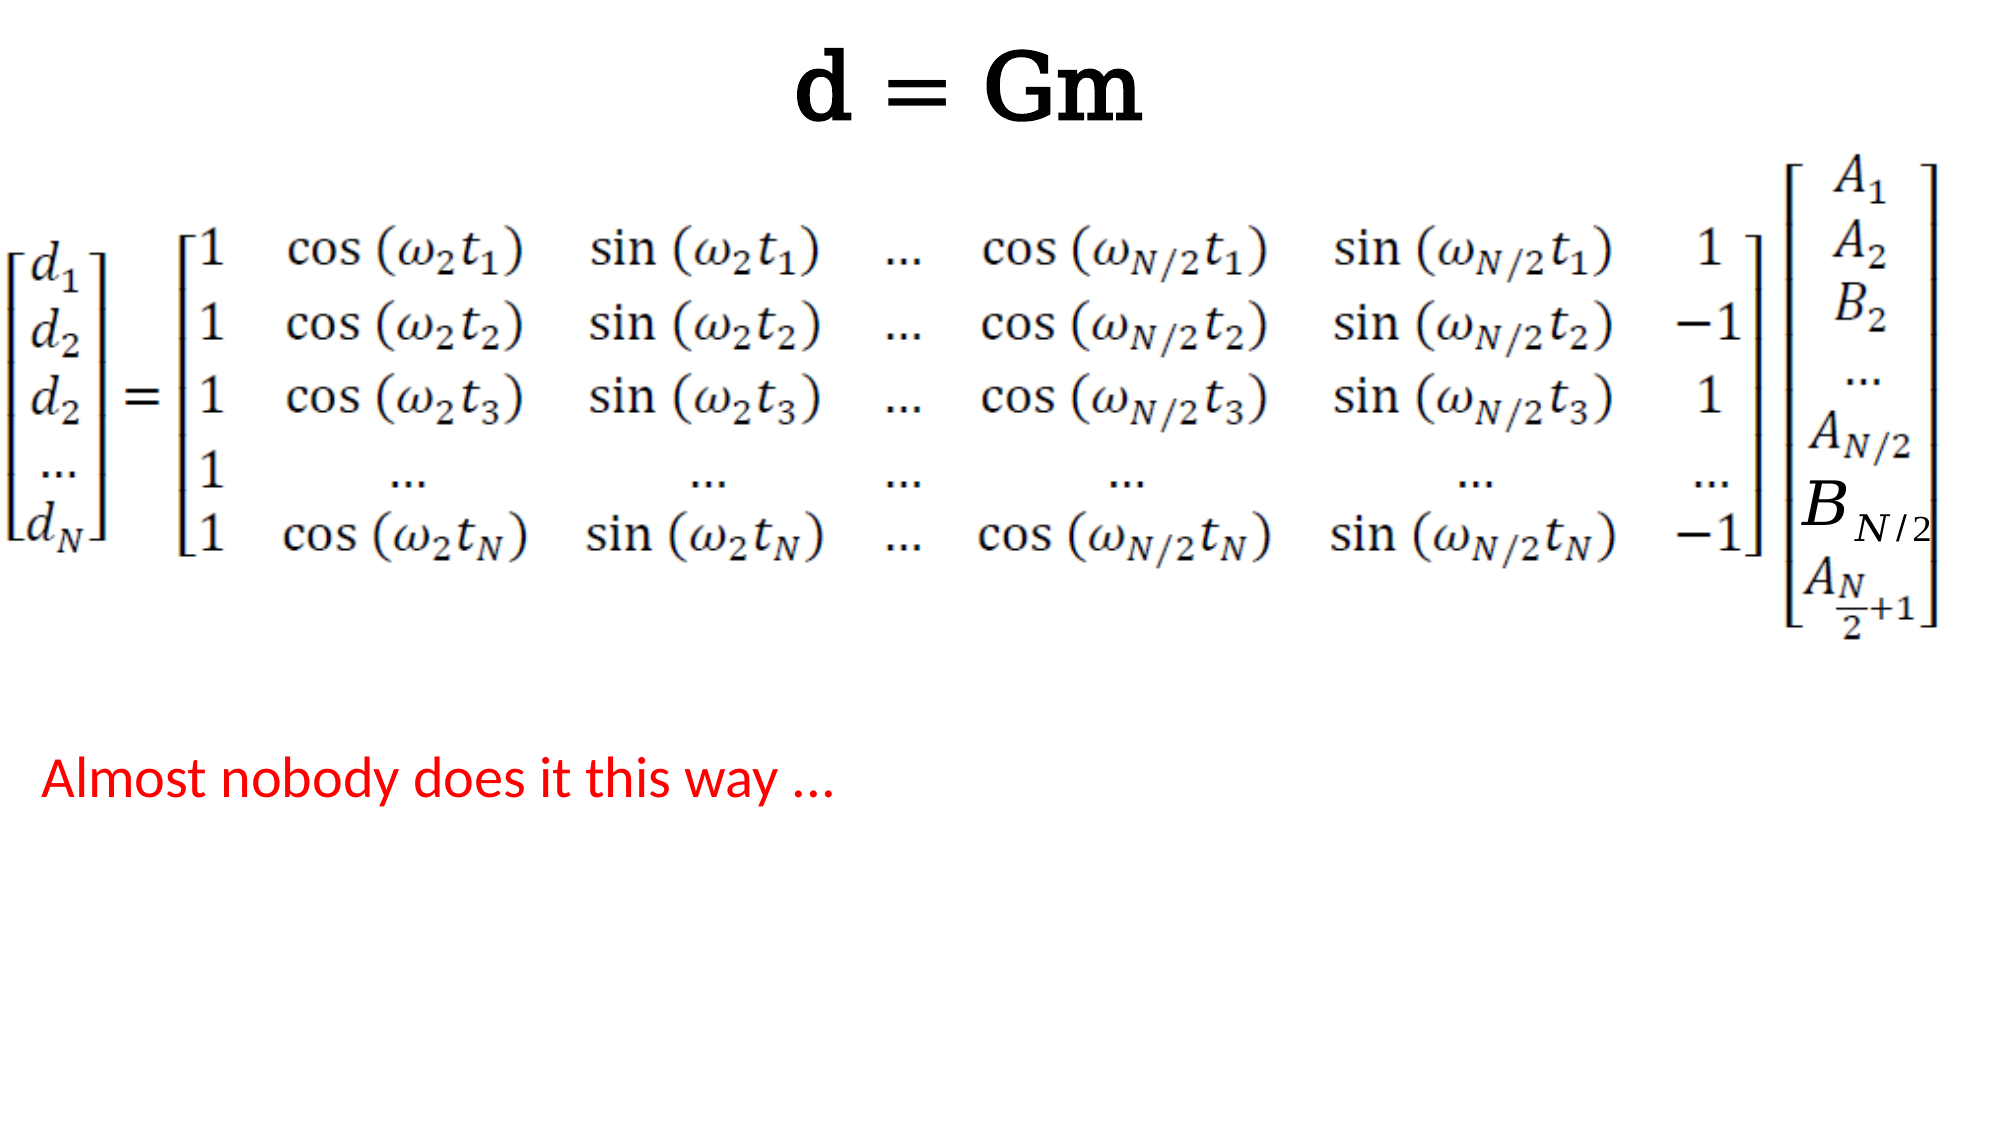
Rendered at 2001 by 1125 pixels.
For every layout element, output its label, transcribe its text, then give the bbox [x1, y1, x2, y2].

text_box Almost nobody does it this way ... [26, 731, 852, 817]
text_box d = Gm [218, 19, 1719, 142]
picture [0, 142, 1973, 653]
